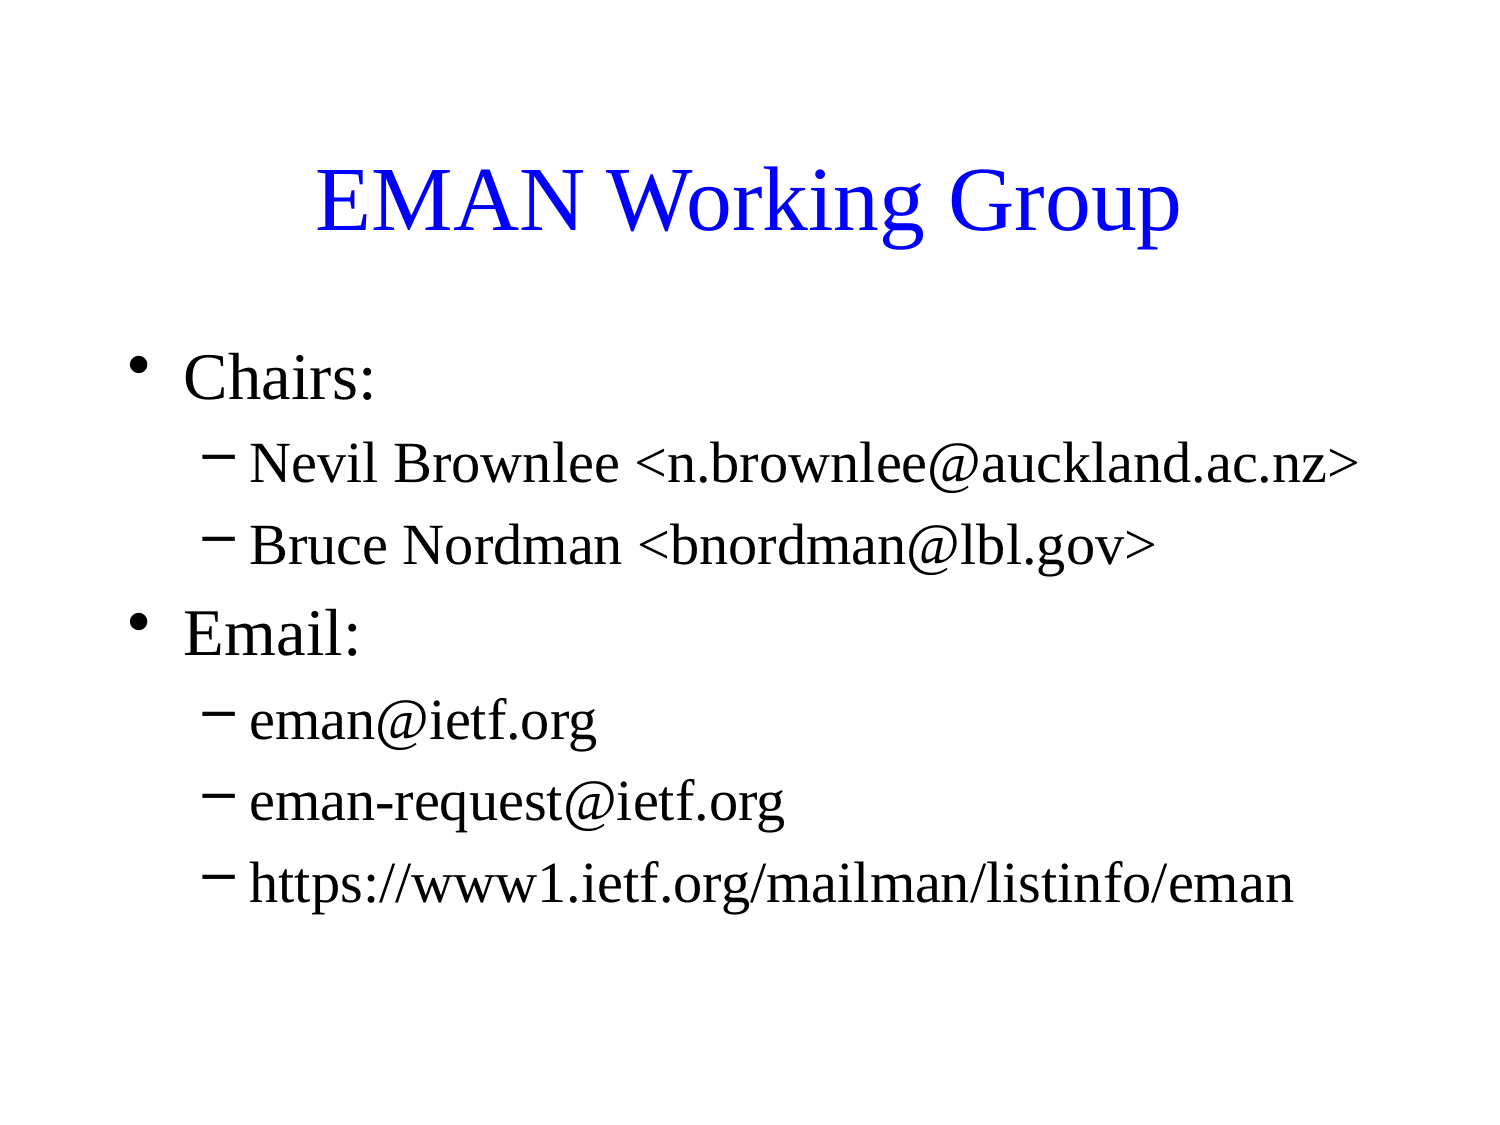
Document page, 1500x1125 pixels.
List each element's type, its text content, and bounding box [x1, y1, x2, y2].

title EMAN Working Group [112, 99, 1388, 288]
list Chairs: Nevil Brownlee <n.brownlee@auckland.ac.nz> Bruce Nordman <bnordman@lbl.gov> Email: eman@ietf.org eman-request@ietf.org https://www1.ietf.org/mailman/listinfo/eman [112, 324, 1388, 1001]
